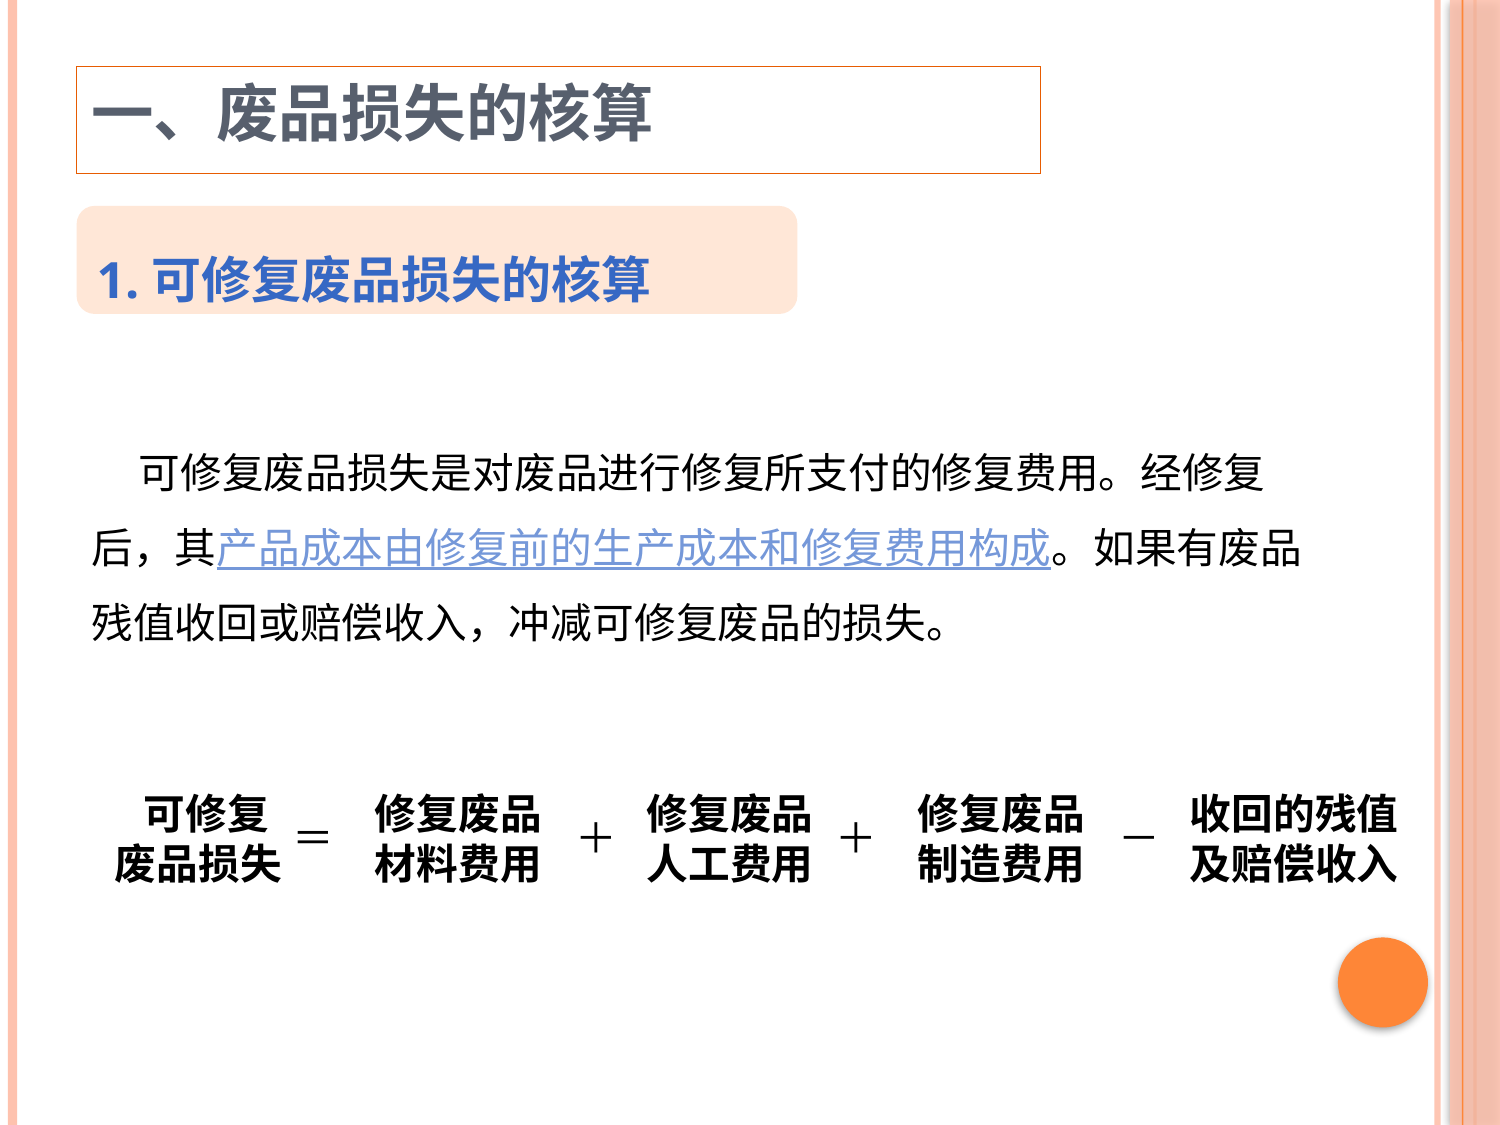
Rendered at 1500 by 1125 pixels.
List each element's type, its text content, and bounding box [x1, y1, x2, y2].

text_box 1.可修复废品损失的核算 [76, 205, 798, 314]
text_box 一、废品损失的核算 [76, 66, 1041, 174]
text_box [99, 779, 1424, 896]
text_box 可修复废品损失是对废品进行修复所支付的修复费用。经修复后，其产品成本由修复前的生产成本和修复费用构成。如果有废品残值收回或赔偿收入，冲减可修复废品的损失。 [76, 414, 1341, 654]
